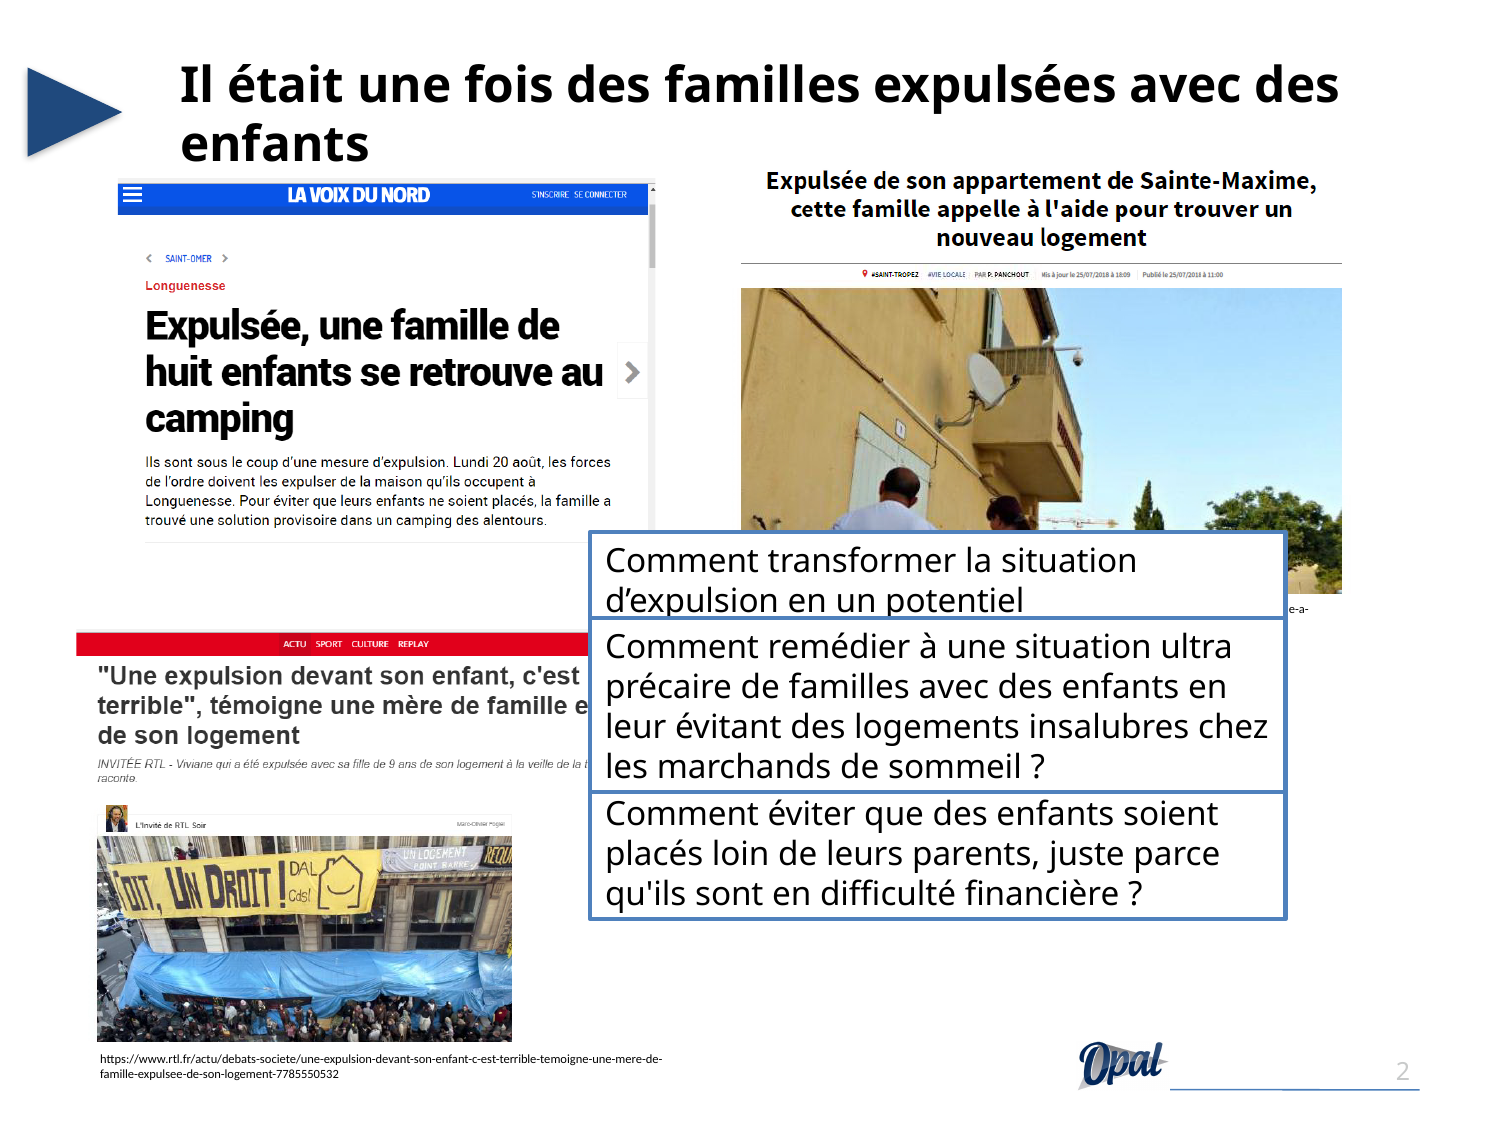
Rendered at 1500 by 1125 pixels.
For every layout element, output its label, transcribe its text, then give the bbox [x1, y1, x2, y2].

title Il était une fois des familles expulsées avec des enfants [165, 45, 1425, 180]
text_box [590, 531, 1286, 922]
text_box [729, 156, 1351, 640]
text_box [76, 628, 707, 1090]
picture [117, 178, 656, 544]
slide_number 2 [1074, 1042, 1425, 1103]
